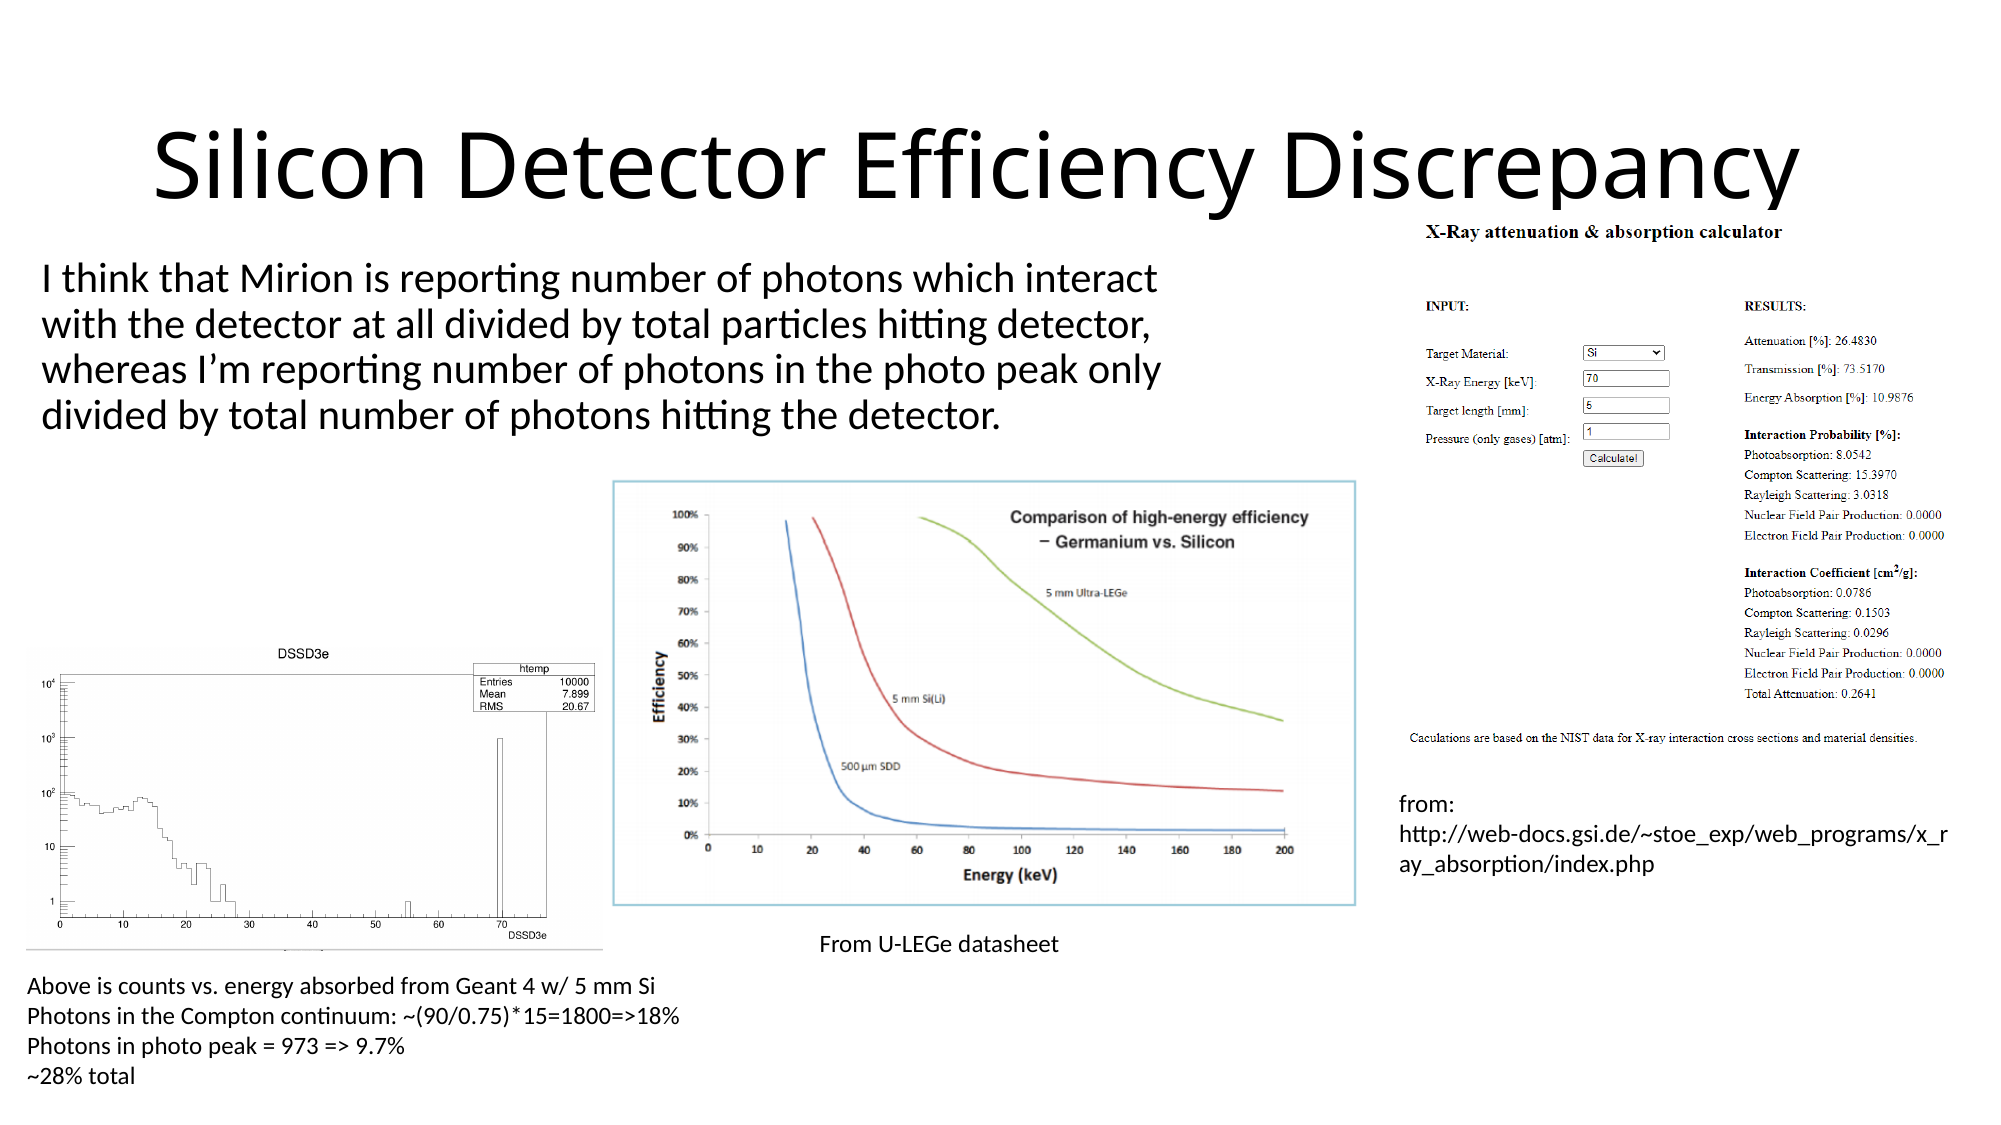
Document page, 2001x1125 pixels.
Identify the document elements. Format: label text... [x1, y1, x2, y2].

picture [1406, 210, 2000, 769]
list I think that Mirion is reporting number of photons which interact with the detector at all divided by total particles hitting detector, whereas I’m reporting number of photons in the photo peak only divided by total number of photons hitting the detector. [26, 248, 1181, 455]
text_box From U-LEGe datasheet [804, 936, 1075, 966]
text_box from: http://web-docs.gsi.de/~stoe_exp/web_programs/x_ray_absorption/index.php [1385, 780, 1967, 886]
text_box Above is counts vs. energy absorbed from Geant 4 w/ 5 mm Si Photons in the Compton continuum: ~(90/0.75)*15=1800=>18% Photons in photo peak = 973 => 9.7% ~28% total [12, 962, 861, 1097]
picture [26, 440, 1385, 951]
title Silicon Detector Efficiency Discrepancy [137, 59, 1863, 278]
